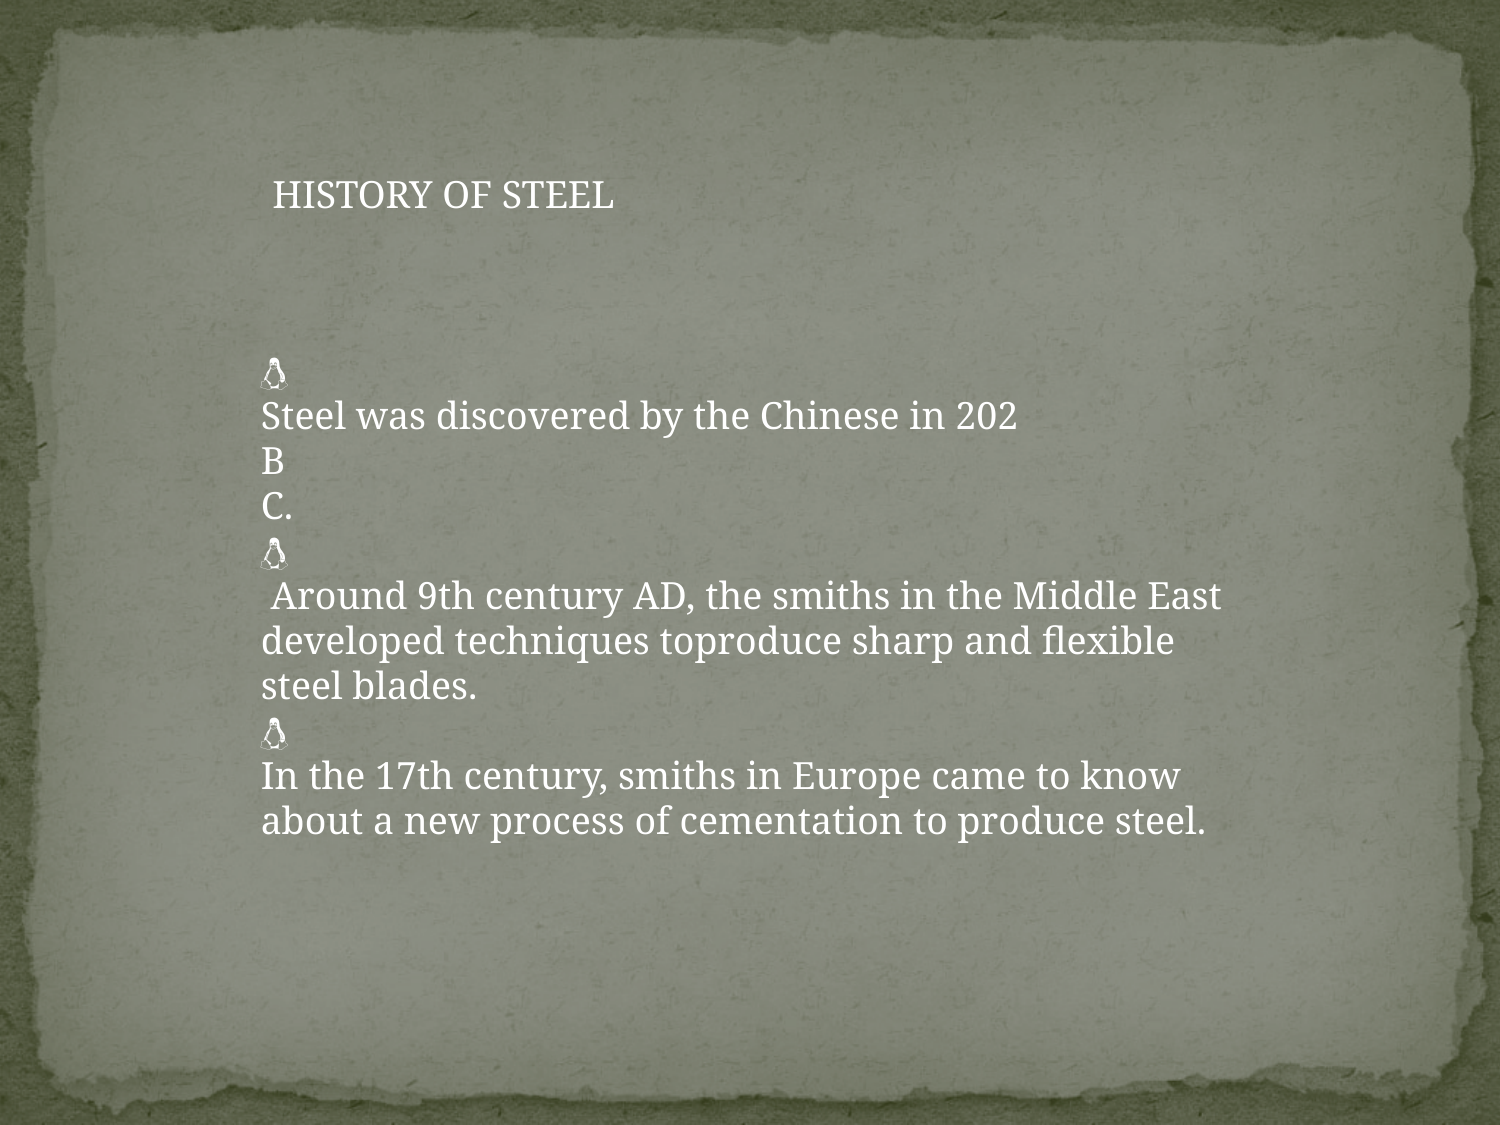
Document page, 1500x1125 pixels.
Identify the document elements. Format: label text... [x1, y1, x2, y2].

text_box  Steel was discovered by the Chinese in 202 B C.  Around 9th century AD, the smiths in the Middle East developed techniques toproduce sharp and flexible steel blades.  In the 17th century, smiths in Europe came to know about a new process of cementation to produce steel. [246, 339, 1254, 895]
text_box HISTORY OF STEEL [257, 163, 657, 224]
